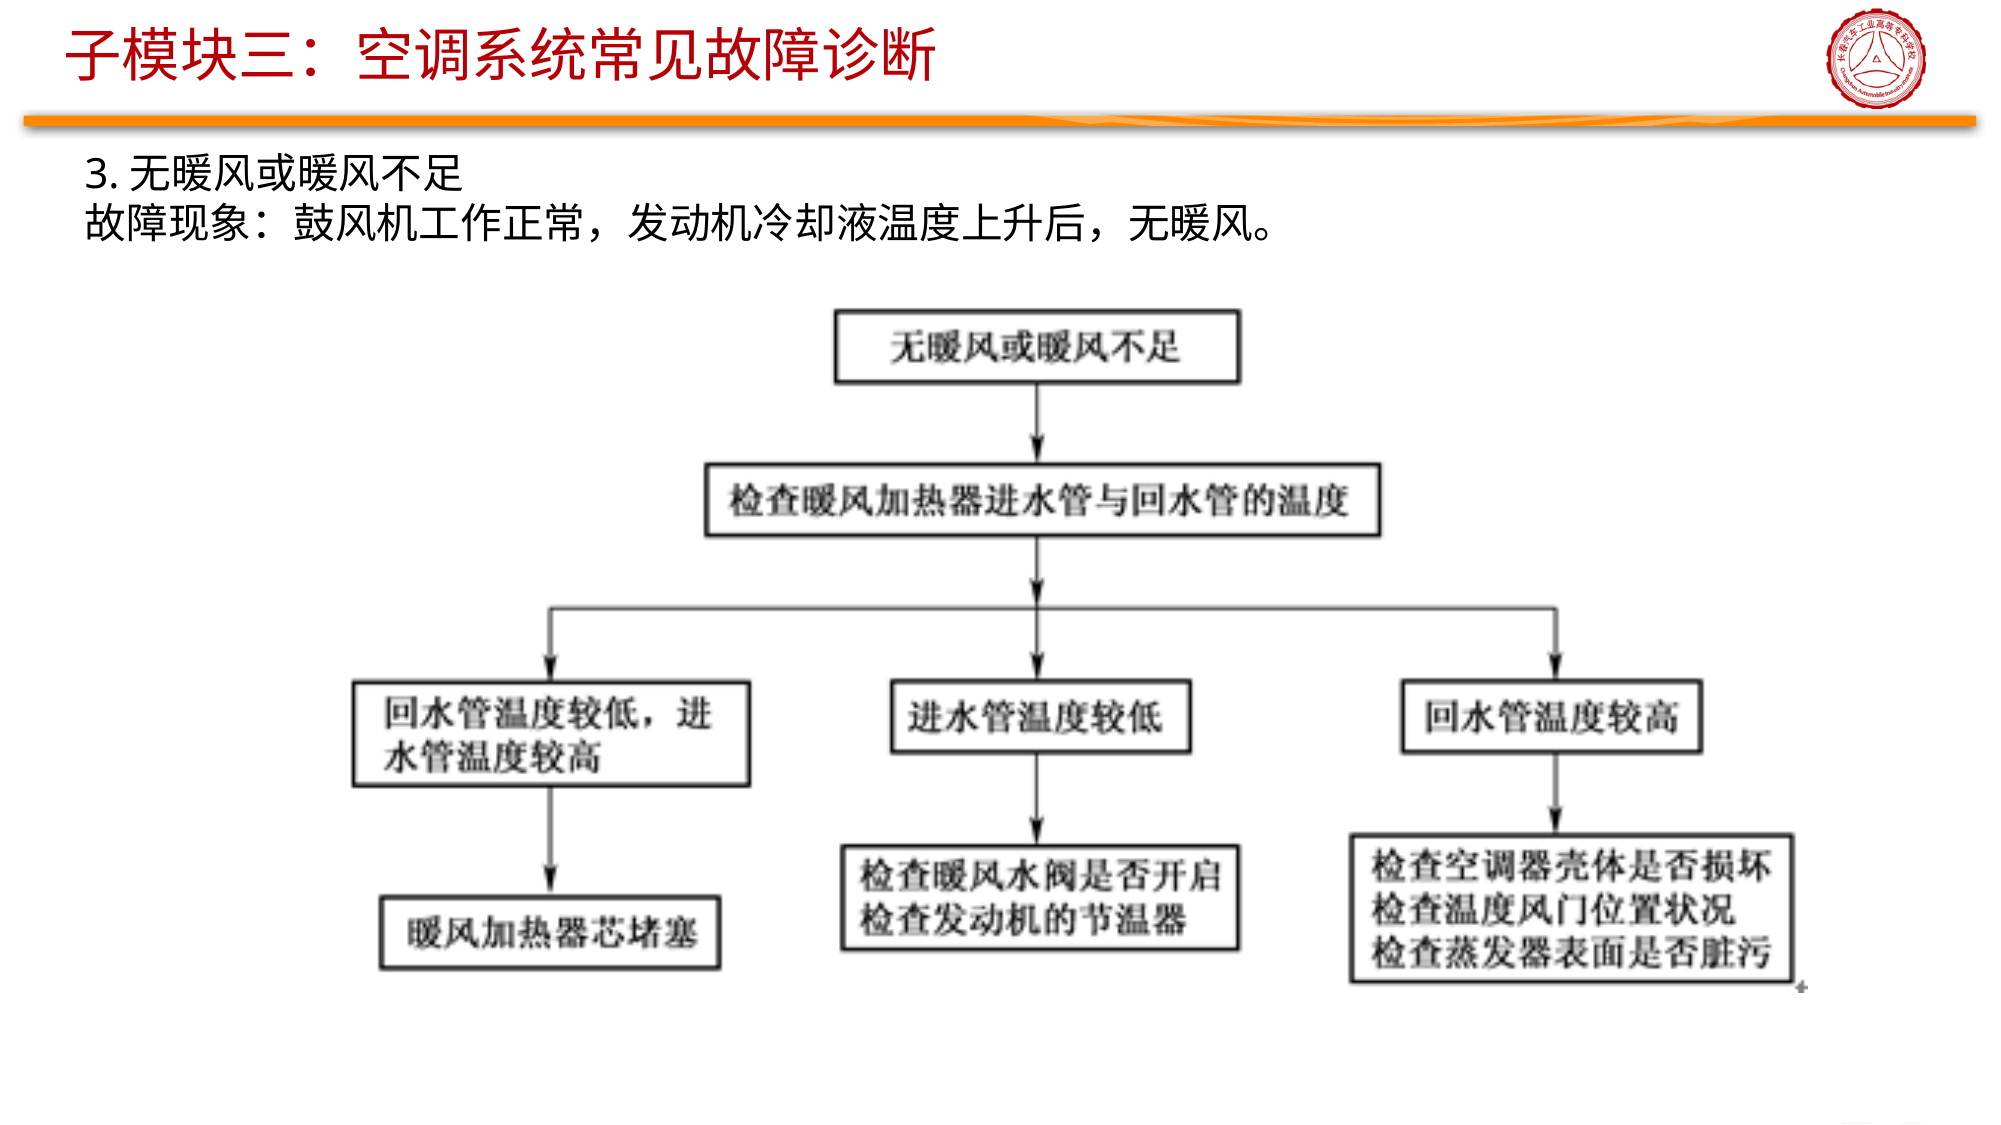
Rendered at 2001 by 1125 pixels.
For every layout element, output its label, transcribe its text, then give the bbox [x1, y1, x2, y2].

title 子模块三：空调系统常见故障诊断 [49, 19, 1557, 119]
picture [1826, 8, 1926, 109]
picture [350, 295, 1808, 993]
text_box 3.无暖风或暖风不足 故障现象：鼓风机工作正常，发动机冷却液温度上升后，无暖风。 [69, 139, 1653, 255]
